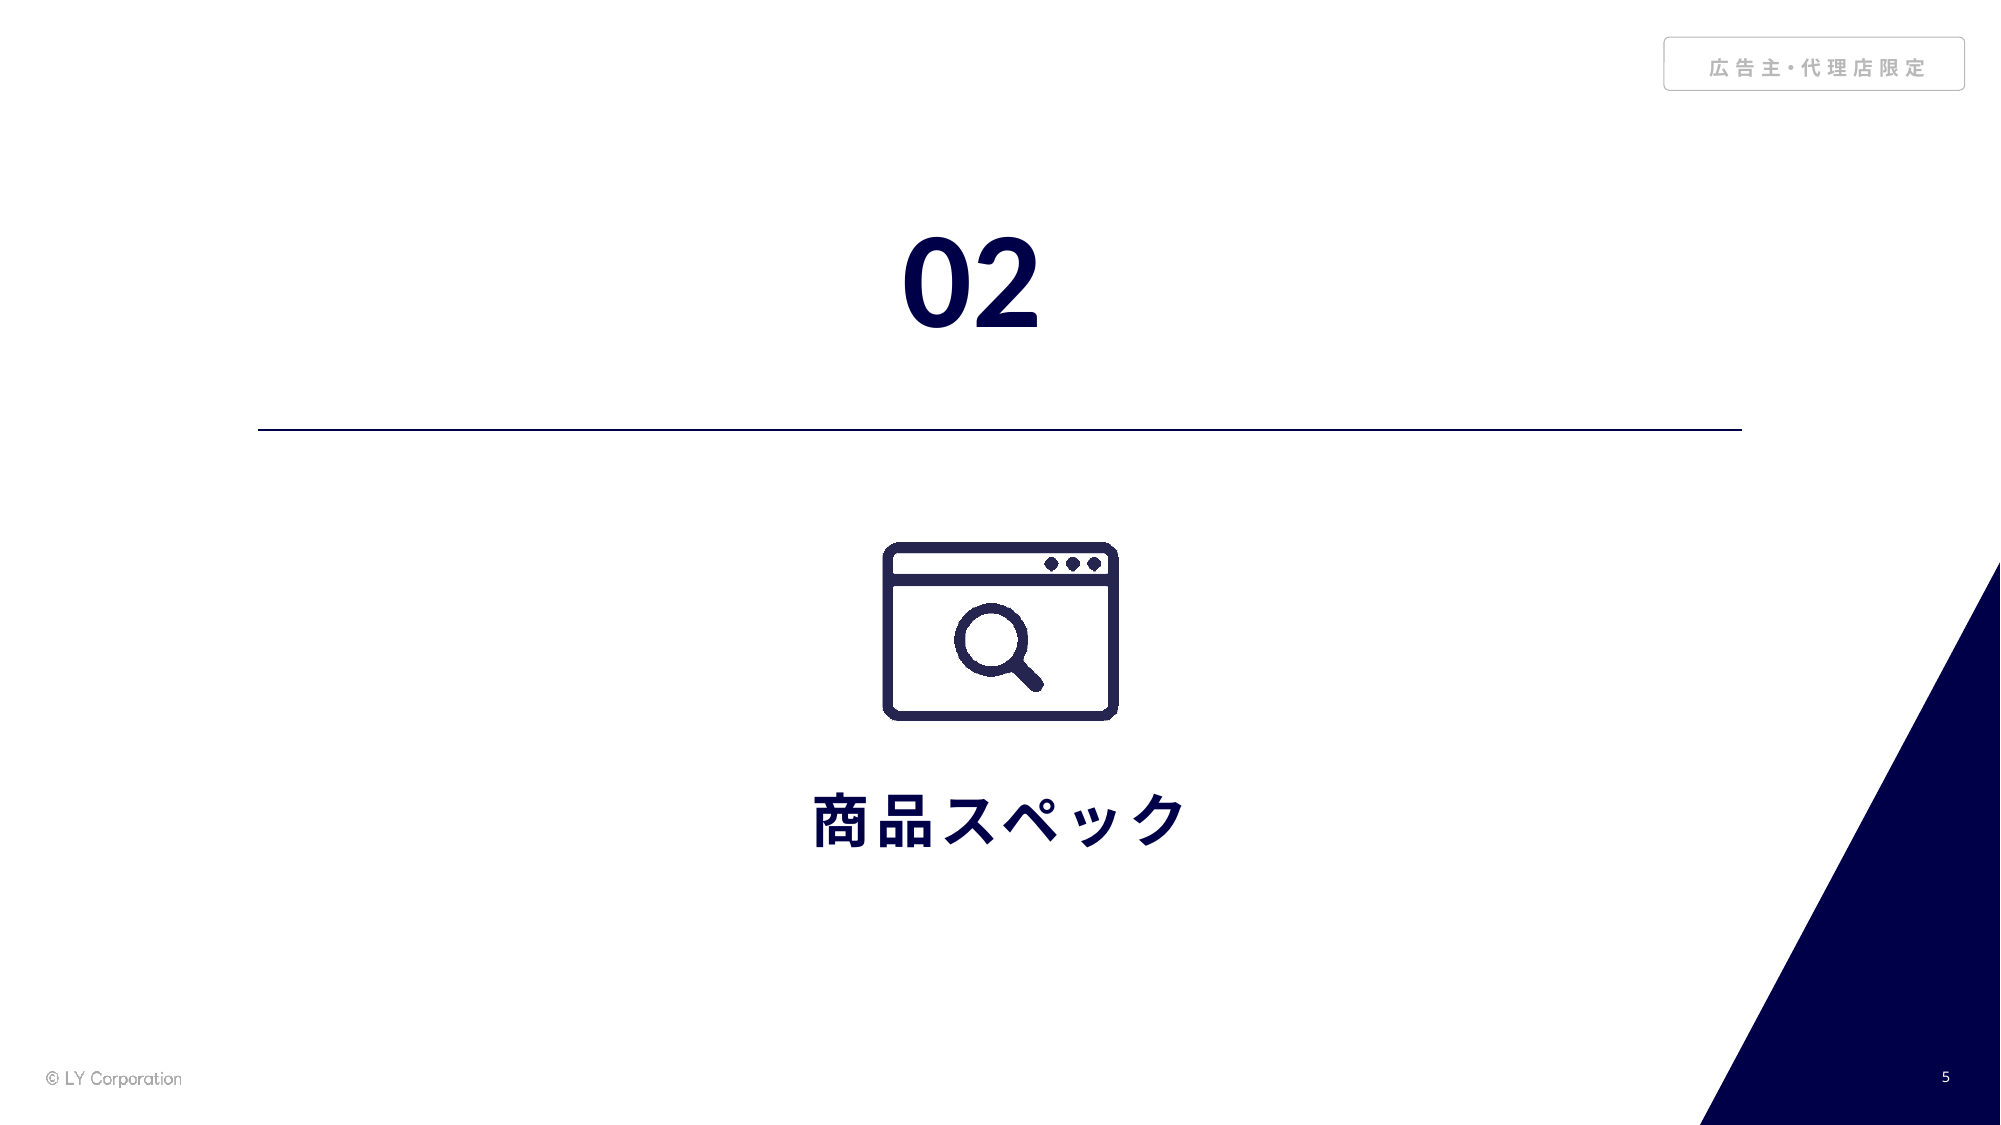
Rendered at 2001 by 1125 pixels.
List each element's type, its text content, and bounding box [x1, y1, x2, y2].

list 02 [887, 200, 1113, 375]
picture [869, 509, 1131, 752]
list 商品スペック [512, 785, 1488, 875]
picture [46, 1071, 181, 1088]
